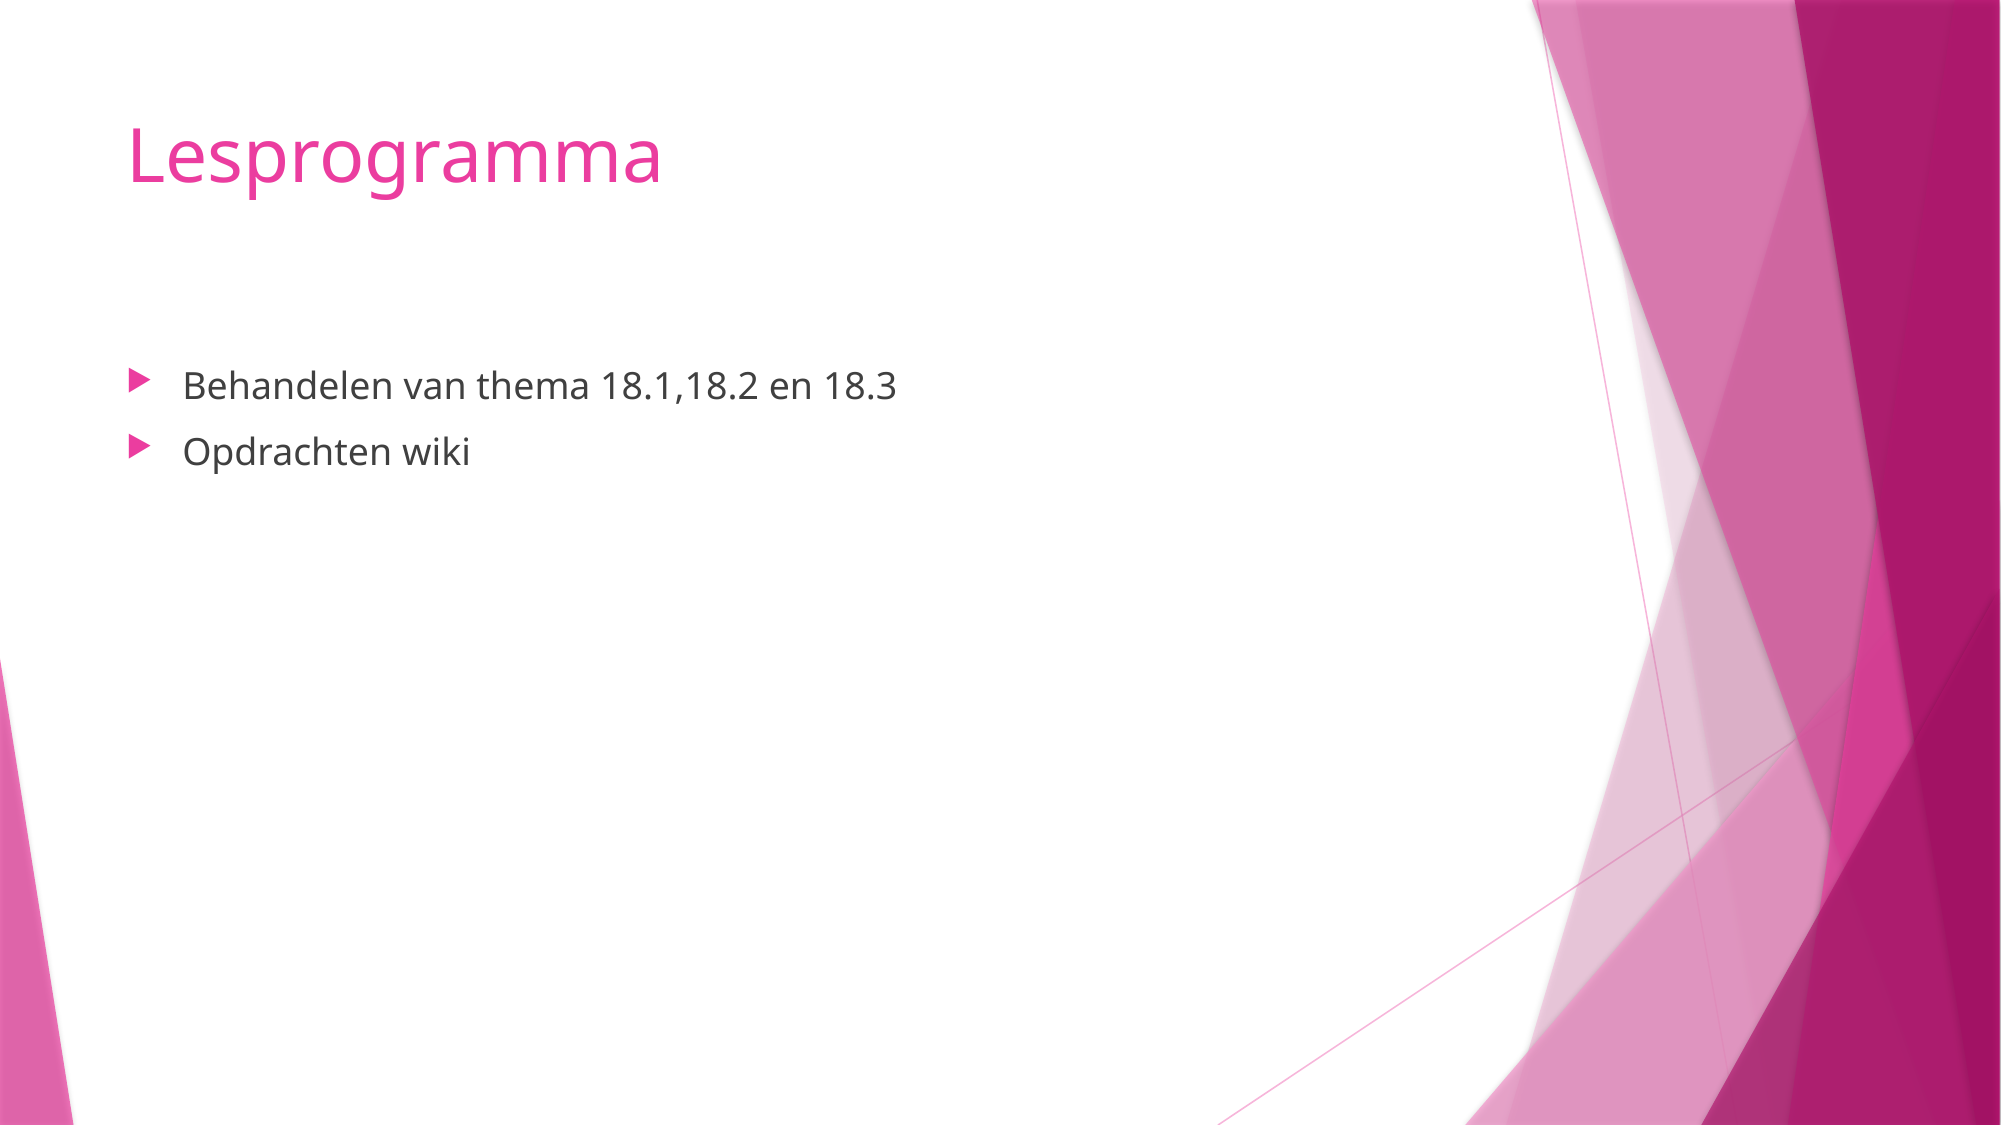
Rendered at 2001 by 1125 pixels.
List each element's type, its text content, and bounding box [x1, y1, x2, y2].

title Lesprogramma [111, 99, 1522, 317]
list Behandelen van thema 18.1,18.2 en 18.3 Opdrachten wiki [111, 354, 1522, 992]
